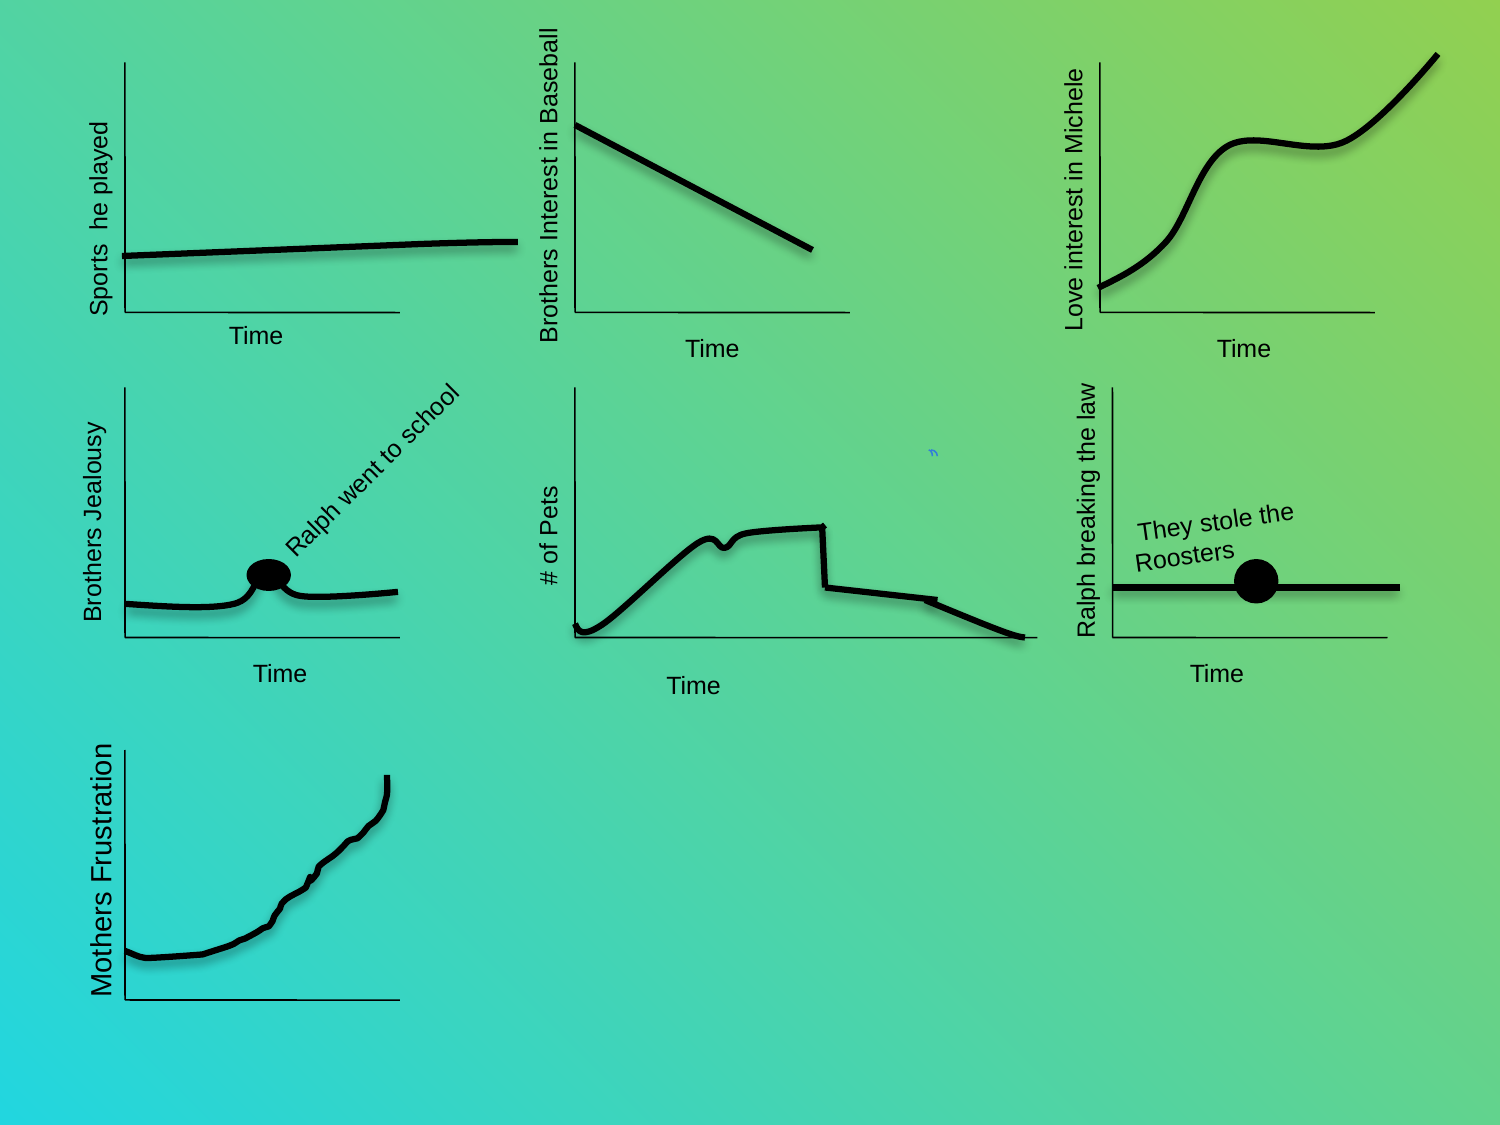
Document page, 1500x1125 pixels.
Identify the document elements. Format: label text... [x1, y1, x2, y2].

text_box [574, 124, 813, 251]
text_box Brothers Jealousy [68, 337, 114, 638]
text_box [1383, 51, 1441, 118]
text_box Love interest in Michele [1050, 25, 1095, 376]
text_box Sports he played [75, 37, 120, 401]
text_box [821, 527, 826, 588]
text_box # of Pets [525, 412, 567, 601]
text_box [1112, 596, 1388, 638]
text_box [1099, 62, 1376, 313]
text_box Ralph breaking the law [1062, 350, 1108, 672]
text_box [824, 587, 938, 601]
text_box Time [137, 327, 375, 358]
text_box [574, 387, 1038, 638]
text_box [574, 62, 851, 313]
text_box Time [238, 652, 323, 695]
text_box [124, 387, 401, 638]
text_box Time [1175, 652, 1375, 695]
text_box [124, 62, 401, 313]
text_box Time [612, 662, 775, 708]
text_box [408, 238, 518, 248]
text_box Brothers Interest in Baseball [525, 0, 570, 412]
text_box Time [1201, 327, 1287, 370]
text_box Time [624, 327, 800, 370]
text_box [1112, 387, 1388, 587]
text_box Mothers Frustration [74, 712, 125, 1013]
text_box Ralph went to school [408, 350, 491, 465]
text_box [124, 749, 401, 1001]
